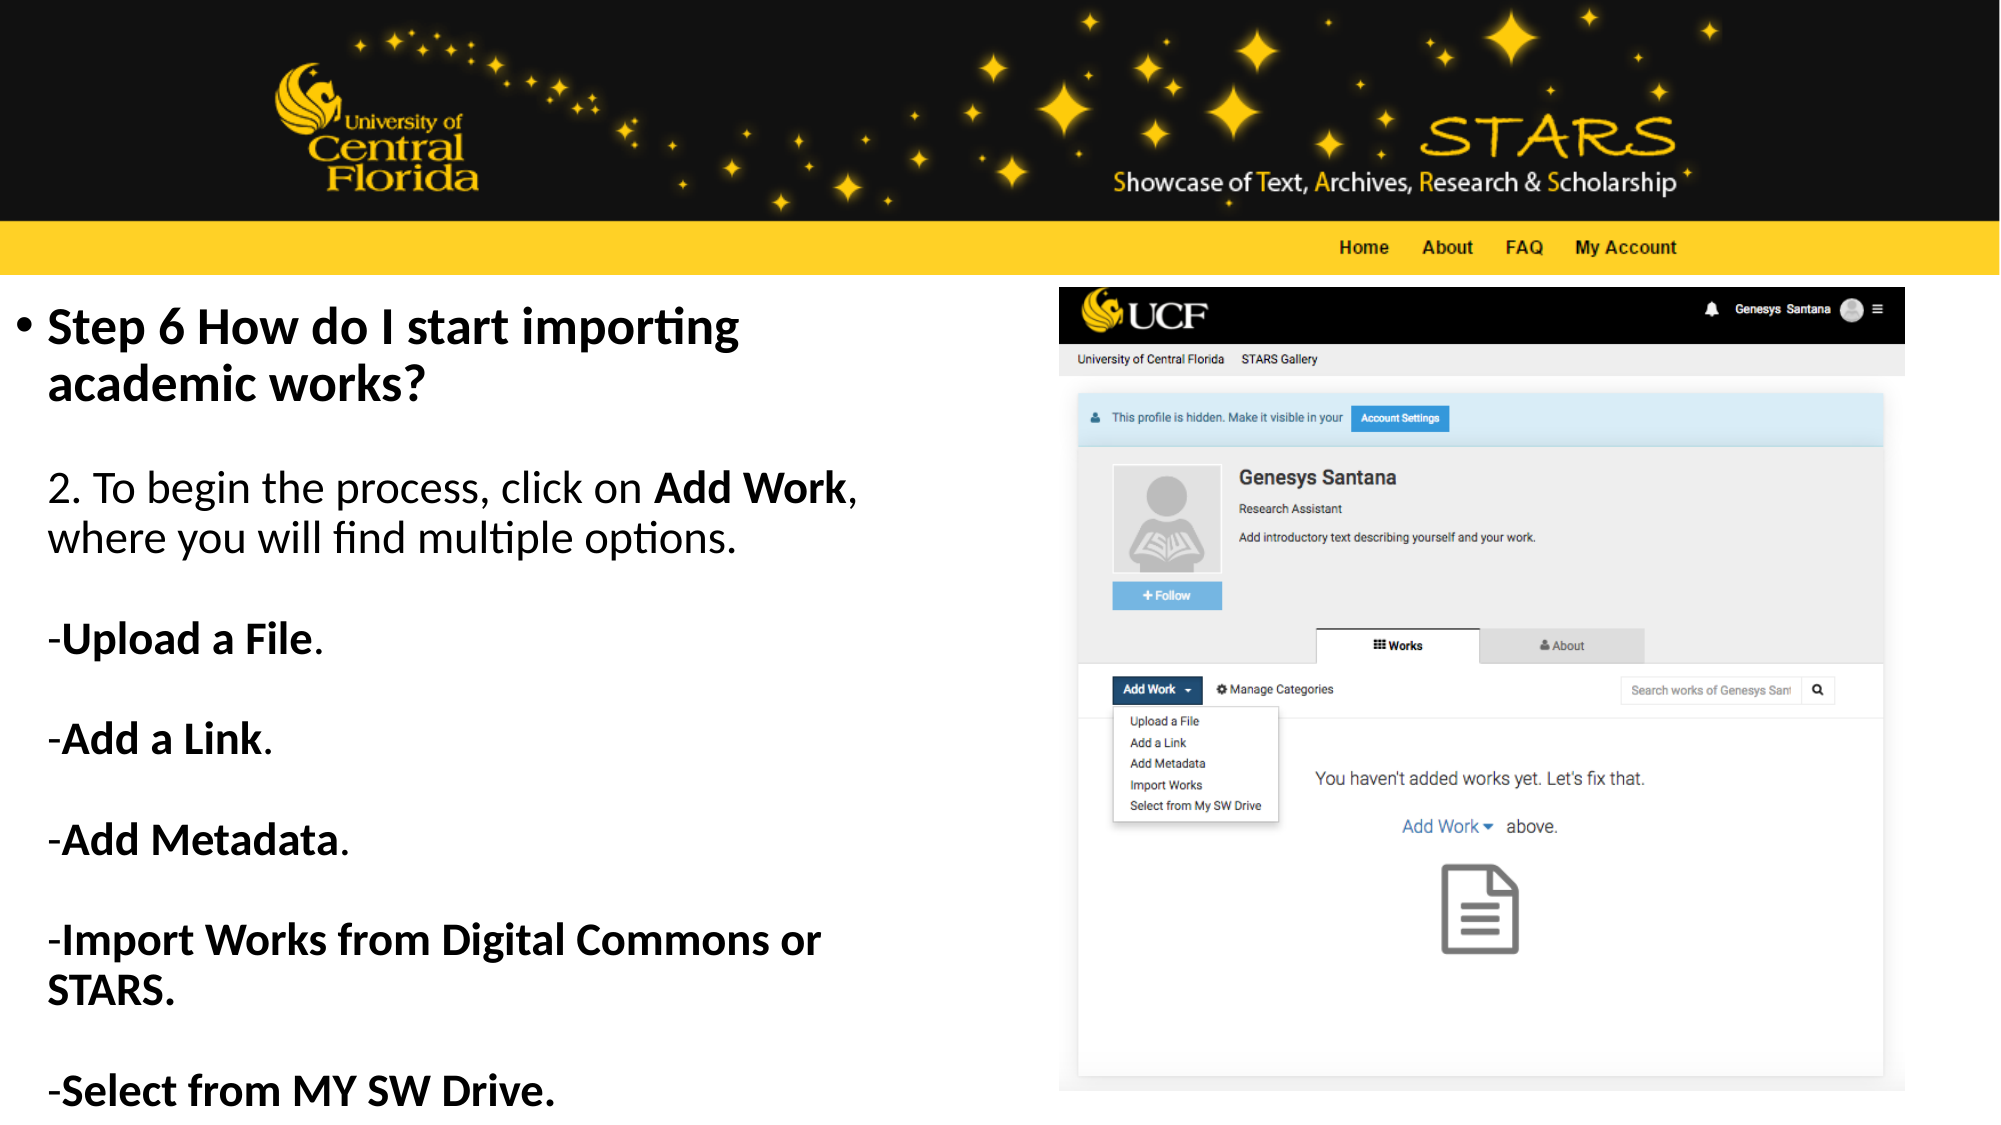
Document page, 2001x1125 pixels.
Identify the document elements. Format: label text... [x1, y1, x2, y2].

list Step 6 How do I start importing academic works? 2. To begin the process, click on Add Work, where you will find multiple options. -Upload a File. -Add a Link. -Add Metadata. -Import Works from Digital Commons or STARS. -Select from MY SW Drive. [0, 290, 903, 1125]
picture [1059, 287, 1905, 1091]
picture [0, 0, 2000, 275]
